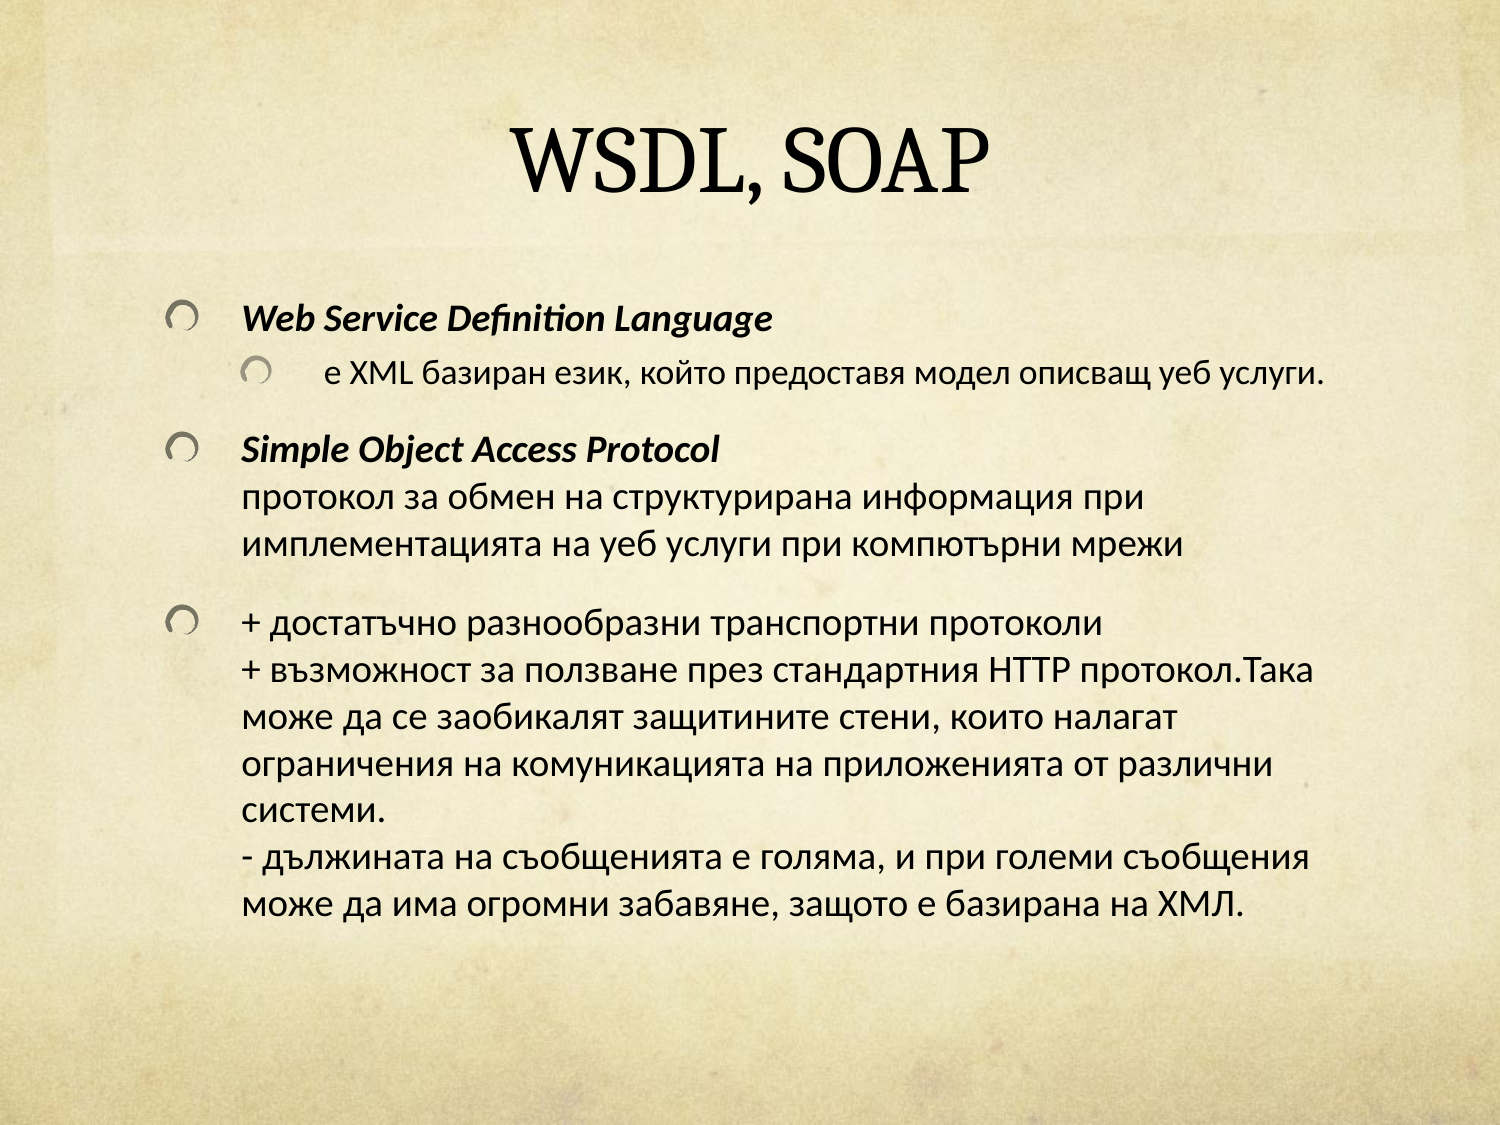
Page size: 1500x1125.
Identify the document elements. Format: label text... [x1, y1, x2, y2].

title WSDL, SOAP [150, 82, 1350, 225]
list Web Service Definition Language е XML базиран език, който предоставя модел описващ уеб услуги. Simple Object Access Protocol протокол за обмен на структурирана информация при имплементацията на уеб услуги при компютърни мрежи + достатъчно разнообразни транспортни протоколи + възможност за ползване през стандартния НТТР протокол.Така може да се заобикалят защитините стени, които налагат ограничения на комуникацията на приложенията от различни системи. - дължината на съобщенията е голяма, и при големи съобщения може да има огромни забавяне, защото е базирана на ХМЛ. [150, 284, 1350, 950]
picture [0, 0, 1500, 1125]
